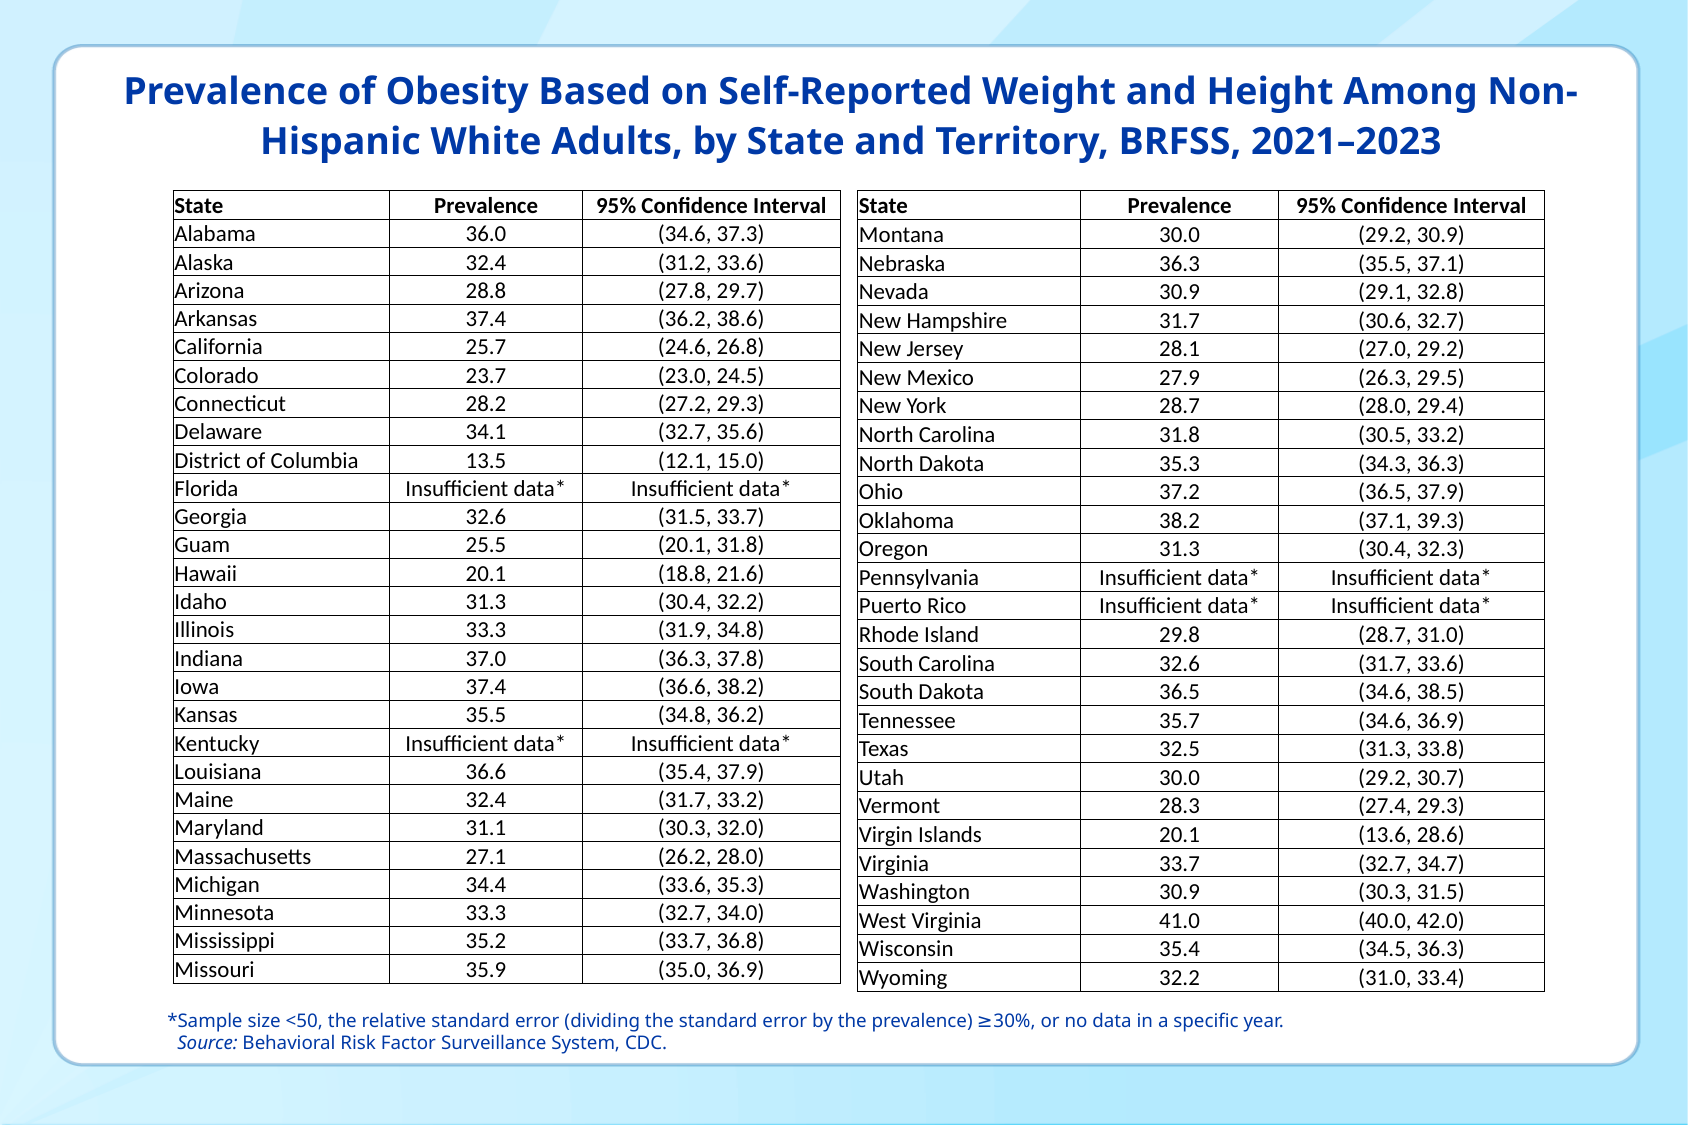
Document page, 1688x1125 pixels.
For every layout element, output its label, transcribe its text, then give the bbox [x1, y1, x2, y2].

table_cell 35.2 [390, 927, 582, 954]
table_cell Washington [858, 877, 1080, 905]
table_cell Idaho [174, 587, 389, 615]
table_cell West Virginia [858, 906, 1080, 934]
table_header 95% Confidence Interval [1279, 191, 1544, 219]
table_cell 32.4 [390, 785, 582, 813]
picture [0, 0, 1688, 1125]
table_cell Indiana [174, 644, 389, 671]
table_cell 31.8 [1081, 420, 1278, 448]
table_cell (36.2, 38.6) [583, 305, 840, 332]
table_cell (31.7, 33.6) [1279, 649, 1544, 676]
table_cell Alabama [174, 220, 389, 247]
table_cell (33.7, 36.8) [583, 927, 840, 954]
table_cell 37.4 [390, 672, 582, 700]
table_cell 28.8 [390, 276, 582, 304]
table_cell 36.6 [390, 757, 582, 784]
table_cell (31.9, 34.8) [583, 616, 840, 643]
table_cell 29.8 [1081, 620, 1278, 648]
table_cell Kansas [174, 701, 389, 728]
table_cell South Dakota [858, 677, 1080, 705]
table_cell 41.0 [1081, 906, 1278, 934]
table_cell Insufficient data* [390, 474, 582, 502]
table_cell (18.8, 21.6) [583, 559, 840, 586]
table_cell (34.8, 36.2) [583, 701, 840, 728]
table_cell (26.3, 29.5) [1279, 363, 1544, 391]
table_cell Texas [858, 735, 1080, 762]
table_cell 31.7 [1081, 306, 1278, 333]
table_cell 23.7 [390, 361, 582, 388]
table_cell (40.0, 42.0) [1279, 906, 1544, 934]
table_cell Virginia [858, 849, 1080, 876]
table_cell (30.5, 33.2) [1279, 420, 1544, 448]
table_cell (24.6, 26.8) [583, 333, 840, 360]
table_cell (30.4, 32.3) [1279, 534, 1544, 562]
table_cell (35.0, 36.9) [583, 955, 840, 983]
table_cell Illinois [174, 616, 389, 643]
table_cell 33.3 [390, 616, 582, 643]
table_cell 27.1 [390, 842, 582, 869]
table_cell Arkansas [174, 305, 389, 332]
table_cell 27.9 [1081, 363, 1278, 391]
table_cell (34.6, 36.9) [1279, 706, 1544, 734]
table_cell 36.3 [1081, 249, 1278, 276]
table_cell Oregon [858, 534, 1080, 562]
table_cell Pennsylvania [858, 563, 1080, 591]
table_cell (30.6, 32.7) [1279, 306, 1544, 333]
table_cell (34.6, 37.3) [583, 220, 840, 247]
table_cell (35.5, 37.1) [1279, 249, 1544, 276]
table_cell Mississippi [174, 927, 389, 954]
table_cell Wyoming [858, 963, 1080, 991]
table_cell Vermont [858, 792, 1080, 819]
table_cell (28.0, 29.4) [1279, 392, 1544, 419]
table_cell 33.7 [1081, 849, 1278, 876]
table_cell 32.6 [390, 503, 582, 530]
table_cell 34.4 [390, 870, 582, 898]
table_cell (36.5, 37.9) [1279, 477, 1544, 505]
table_cell (27.8, 29.7) [583, 276, 840, 304]
table_cell Minnesota [174, 899, 389, 926]
table_cell California [174, 333, 389, 360]
table_header State [858, 191, 1080, 219]
table_header 95% Confidence Interval [583, 191, 840, 219]
table_cell Iowa [174, 672, 389, 700]
table_cell 35.7 [1081, 706, 1278, 734]
table_cell Michigan [174, 870, 389, 898]
table_cell 38.2 [1081, 506, 1278, 533]
table_header Prevalence [1081, 191, 1278, 219]
table_cell Insufficient data* [1081, 563, 1278, 591]
table_cell Missouri [174, 955, 389, 983]
table_cell (32.7, 34.0) [583, 899, 840, 926]
table_cell (13.6, 28.6) [1279, 820, 1544, 848]
table_cell Hawaii [174, 559, 389, 586]
table_cell 20.1 [390, 559, 582, 586]
table_cell Arizona [174, 276, 389, 304]
table_cell Insufficient data* [1279, 563, 1544, 591]
table_cell Insufficient data* [583, 474, 840, 502]
table_cell Guam [174, 531, 389, 558]
table_cell Connecticut [174, 389, 389, 417]
table_cell (12.1, 15.0) [583, 446, 840, 473]
table_cell 36.5 [1081, 677, 1278, 705]
table_cell (30.4, 32.2) [583, 587, 840, 615]
table_cell (37.1, 39.3) [1279, 506, 1544, 533]
table_cell Maine [174, 785, 389, 813]
table_cell 30.0 [1081, 220, 1278, 248]
table_cell (36.3, 37.8) [583, 644, 840, 671]
table_cell 31.3 [390, 587, 582, 615]
table_cell (33.6, 35.3) [583, 870, 840, 898]
table_cell 31.1 [390, 814, 582, 841]
table_cell (32.7, 34.7) [1279, 849, 1544, 876]
title Prevalence of Obesity Based on Self-Reported Weight and Height Among Non-Hispanic White Adults, by State and Territory, BRFSS, 2021–2023 [64, 37, 1639, 170]
table_cell Insufficient data* [1279, 592, 1544, 619]
table_cell District of Columbia [174, 446, 389, 473]
table_cell Puerto Rico [858, 592, 1080, 619]
table_cell 28.2 [390, 389, 582, 417]
table_cell Insufficient data* [390, 729, 582, 756]
list *Sample size <50, the relative standard error (dividing the standard error by the prevalence) ≥30%, or no data in a specific year. Source: Behavioral Risk Factor Surveillance System, CDC. [96, 1004, 1628, 1087]
table_cell Colorado [174, 361, 389, 388]
table_cell Kentucky [174, 729, 389, 756]
table_cell (23.0, 24.5) [583, 361, 840, 388]
table_cell 30.0 [1081, 763, 1278, 791]
table_cell (31.2, 33.6) [583, 248, 840, 275]
table_cell 34.1 [390, 418, 582, 445]
table_cell (31.0, 33.4) [1279, 963, 1544, 991]
table_cell 37.0 [390, 644, 582, 671]
table_cell (27.2, 29.3) [583, 389, 840, 417]
table_cell (20.1, 31.8) [583, 531, 840, 558]
table_cell (28.7, 31.0) [1279, 620, 1544, 648]
table_cell (27.4, 29.3) [1279, 792, 1544, 819]
table_cell 32.4 [390, 248, 582, 275]
table_cell Massachusetts [174, 842, 389, 869]
table_cell Maryland [174, 814, 389, 841]
table_cell 36.0 [390, 220, 582, 247]
table_cell 31.3 [1081, 534, 1278, 562]
table_cell Louisiana [174, 757, 389, 784]
table_header State [174, 191, 389, 219]
table_cell (27.0, 29.2) [1279, 334, 1544, 362]
table_cell 32.6 [1081, 649, 1278, 676]
table_cell Montana [858, 220, 1080, 248]
table_cell New York [858, 392, 1080, 419]
table_cell South Carolina [858, 649, 1080, 676]
table_cell 25.5 [390, 531, 582, 558]
table_cell 30.9 [1081, 877, 1278, 905]
table_cell 20.1 [1081, 820, 1278, 848]
table_cell Rhode Island [858, 620, 1080, 648]
table_cell Wisconsin [858, 935, 1080, 962]
table_cell New Mexico [858, 363, 1080, 391]
table_cell Georgia [174, 503, 389, 530]
table_cell Tennessee [858, 706, 1080, 734]
table_cell Delaware [174, 418, 389, 445]
table_cell (32.7, 35.6) [583, 418, 840, 445]
table_cell Nevada [858, 277, 1080, 305]
table_cell Ohio [858, 477, 1080, 505]
table_cell New Jersey [858, 334, 1080, 362]
table_cell 35.3 [1081, 449, 1278, 476]
table_cell (30.3, 32.0) [583, 814, 840, 841]
table_cell (34.3, 36.3) [1279, 449, 1544, 476]
table_cell (36.6, 38.2) [583, 672, 840, 700]
table_cell Alaska [174, 248, 389, 275]
table_header Prevalence [390, 191, 582, 219]
table_cell 25.7 [390, 333, 582, 360]
table_cell 13.5 [390, 446, 582, 473]
table_cell 35.5 [390, 701, 582, 728]
table_cell 37.4 [390, 305, 582, 332]
table_cell (31.5, 33.7) [583, 503, 840, 530]
table_cell 28.7 [1081, 392, 1278, 419]
table_cell 32.5 [1081, 735, 1278, 762]
table_cell Florida [174, 474, 389, 502]
table_cell 37.2 [1081, 477, 1278, 505]
table_cell New Hampshire [858, 306, 1080, 333]
table_cell 35.4 [1081, 935, 1278, 962]
table_cell 30.9 [1081, 277, 1278, 305]
table_cell Nebraska [858, 249, 1080, 276]
table_cell (29.1, 32.8) [1279, 277, 1544, 305]
table_cell (31.7, 33.2) [583, 785, 840, 813]
table_cell Virgin Islands [858, 820, 1080, 848]
table_cell (35.4, 37.9) [583, 757, 840, 784]
table_cell 33.3 [390, 899, 582, 926]
table_cell (30.3, 31.5) [1279, 877, 1544, 905]
table_cell 28.1 [1081, 334, 1278, 362]
table_cell (34.6, 38.5) [1279, 677, 1544, 705]
table_cell North Carolina [858, 420, 1080, 448]
table_cell Utah [858, 763, 1080, 791]
table_cell Insufficient data* [583, 729, 840, 756]
table_cell Oklahoma [858, 506, 1080, 533]
table_cell Insufficient data* [1081, 592, 1278, 619]
table_cell (31.3, 33.8) [1279, 735, 1544, 762]
table_cell (26.2, 28.0) [583, 842, 840, 869]
table_cell (34.5, 36.3) [1279, 935, 1544, 962]
table_cell North Dakota [858, 449, 1080, 476]
table_cell 35.9 [390, 955, 582, 983]
table_cell 32.2 [1081, 963, 1278, 991]
table_cell 28.3 [1081, 792, 1278, 819]
table_cell (29.2, 30.7) [1279, 763, 1544, 791]
table_cell (29.2, 30.9) [1279, 220, 1544, 248]
